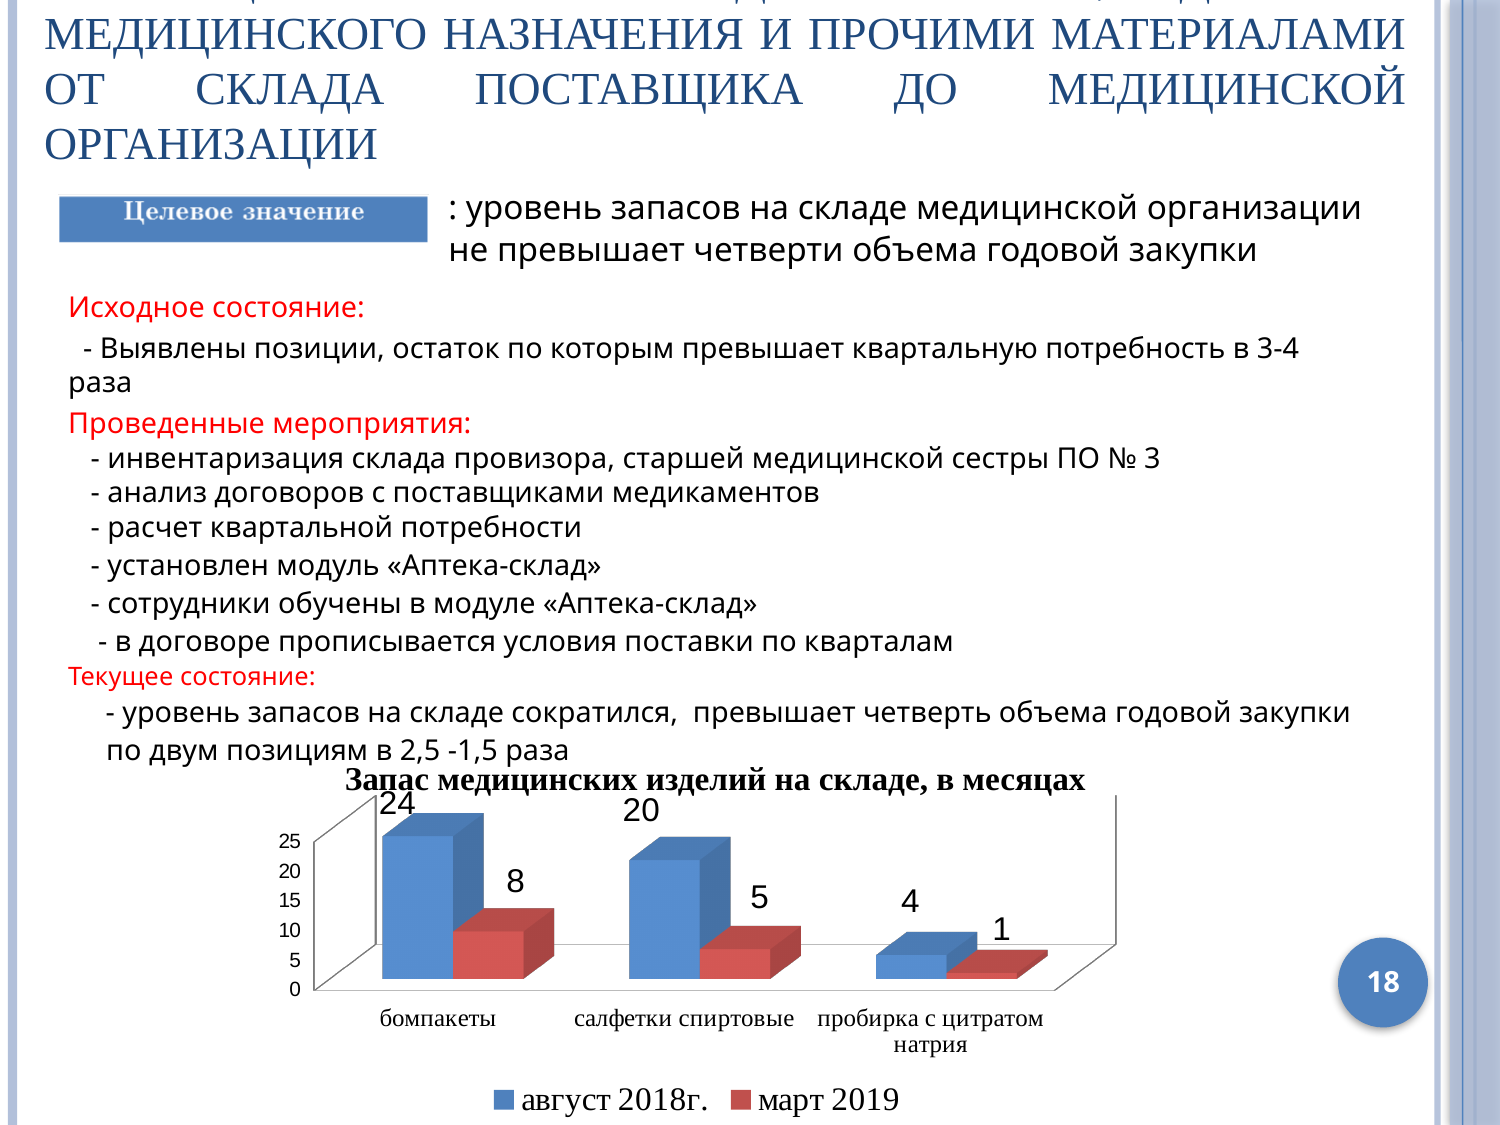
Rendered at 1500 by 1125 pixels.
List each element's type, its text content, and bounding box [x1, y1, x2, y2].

picture [58, 187, 429, 246]
text_box 18 [1333, 940, 1434, 1027]
chart [81, 784, 1313, 1125]
text_box 3.1. Процесс снабжения медикаментами, изделиями медицинского назначения и прочими материалами от склада поставщика до медицинской организации [29, 22, 1422, 176]
text_box Исходное состояние: - Выявлены позиции, остаток по которым превышает квартальную потребность в 3-4 раза Проведенные мероприятия: - инвентаризация склада провизора, старшей медицинской сестры ПО № 3 - анализ договоров с поставщиками медикаментов - расчет квартальной потребности - установлен модуль «Аптека-склад» - сотрудники обучены в модуле «Аптека-склад» - в договоре прописывается условия поставки по кварталам Текущее состояние: - уровень запасов на складе сократился, превышает четверть объема годовой закупки по двум позициям в 2,5 -1,5 раза [53, 281, 1383, 809]
text_box Запас медицинских изделий на складе, в месяцах [234, 749, 1198, 783]
text_box : уровень запасов на складе медицинской организации не превышает четверти объема годовой закупки [433, 175, 1397, 321]
